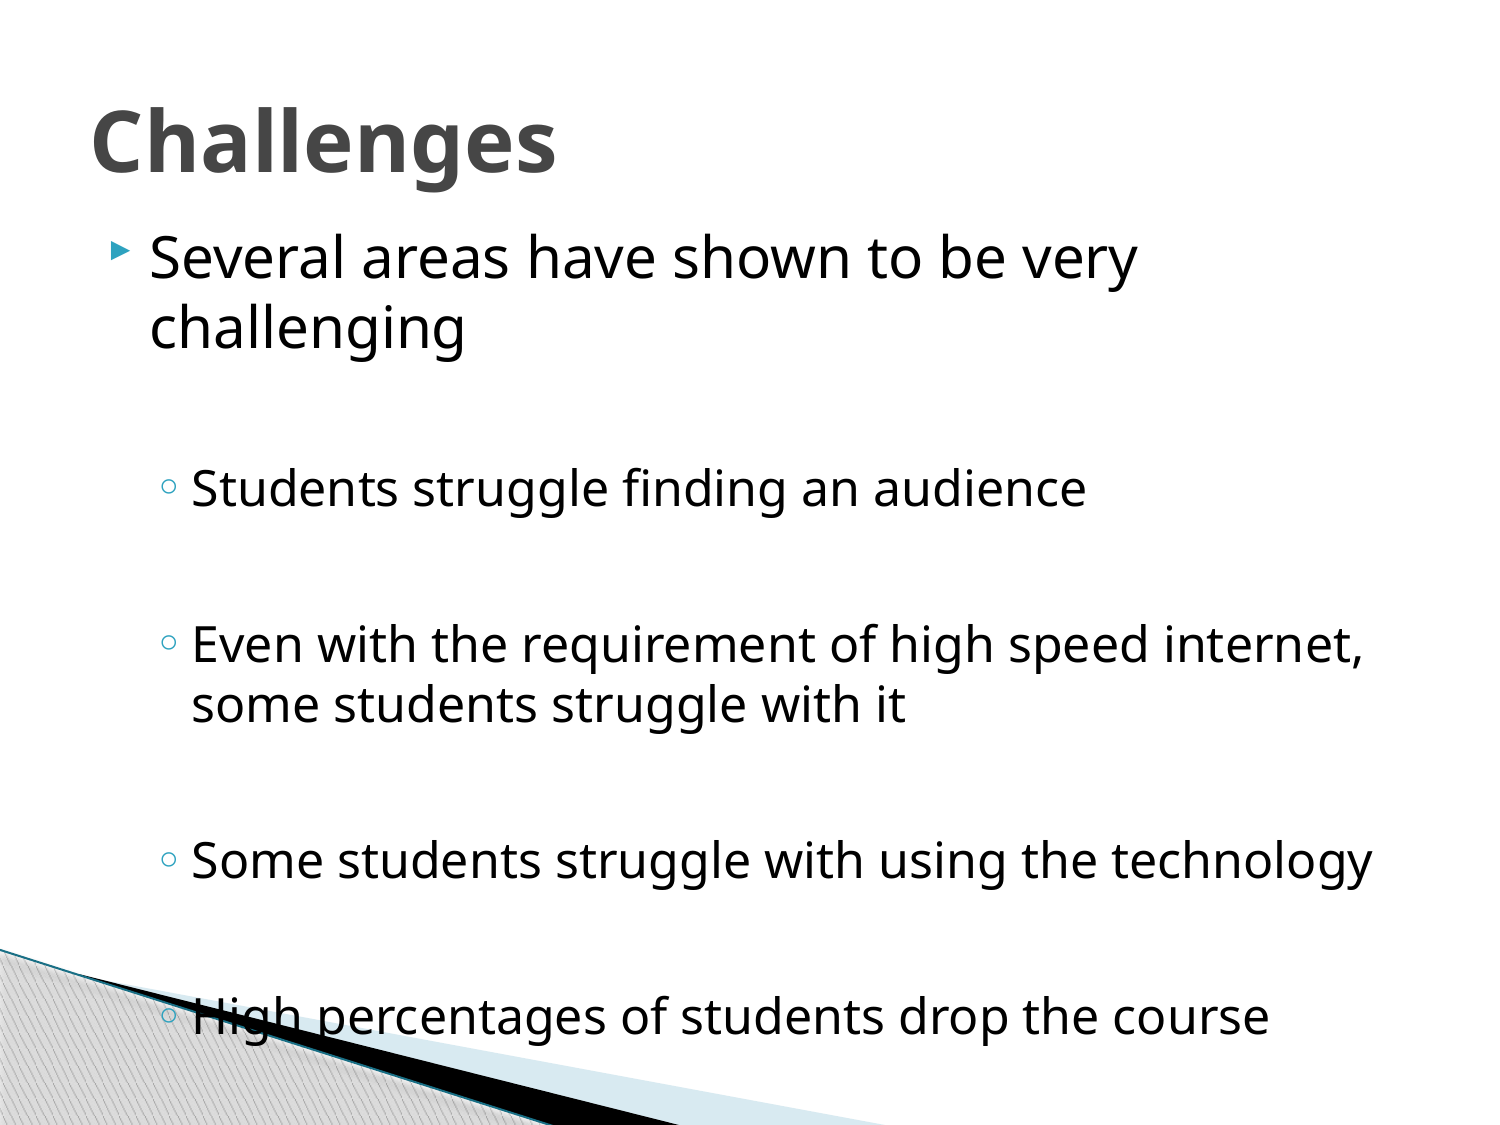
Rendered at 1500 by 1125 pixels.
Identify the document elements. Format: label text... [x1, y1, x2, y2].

list Several areas have shown to be very challenging Students struggle finding an audience Even with the requirement of high speed internet, some students struggle with it Some students struggle with using the technology High percentages of students drop the course [75, 233, 1425, 1053]
title Challenges [75, 45, 1425, 233]
